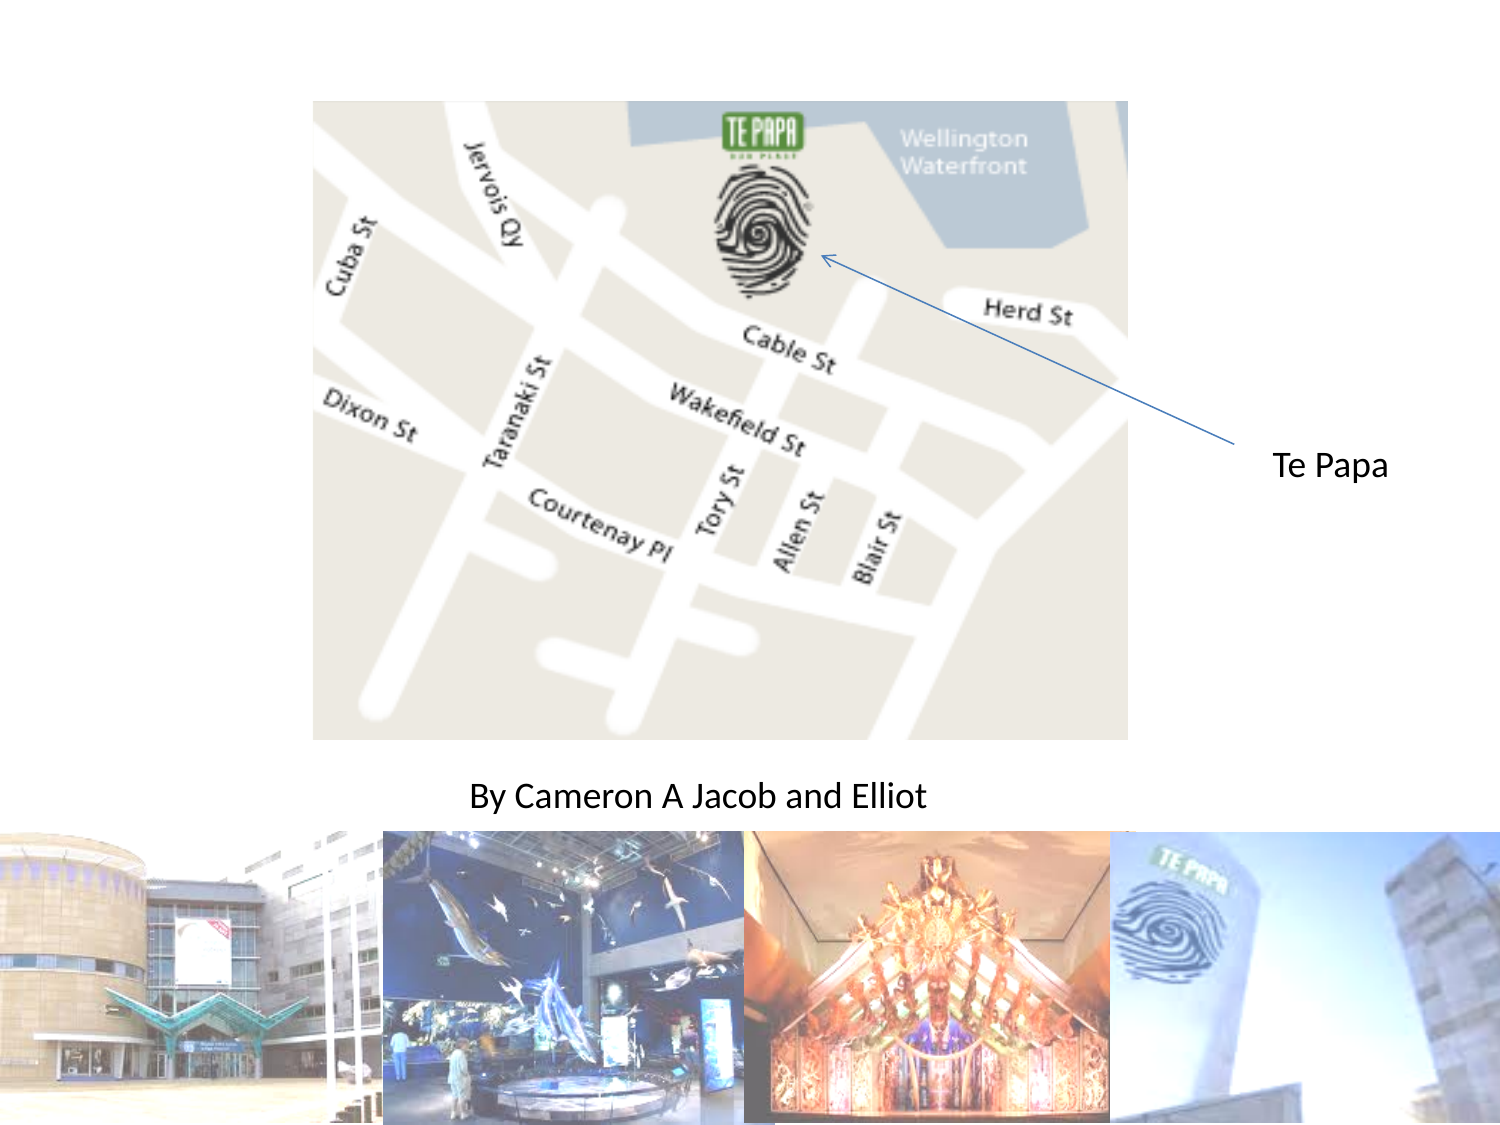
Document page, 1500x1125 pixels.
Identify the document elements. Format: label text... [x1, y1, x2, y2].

picture [312, 101, 1129, 740]
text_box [0, 831, 1500, 1125]
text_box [820, 255, 1235, 445]
text_box By Cameron A Jacob and Elliot [454, 763, 1365, 823]
text_box Te Papa [1257, 432, 1459, 493]
